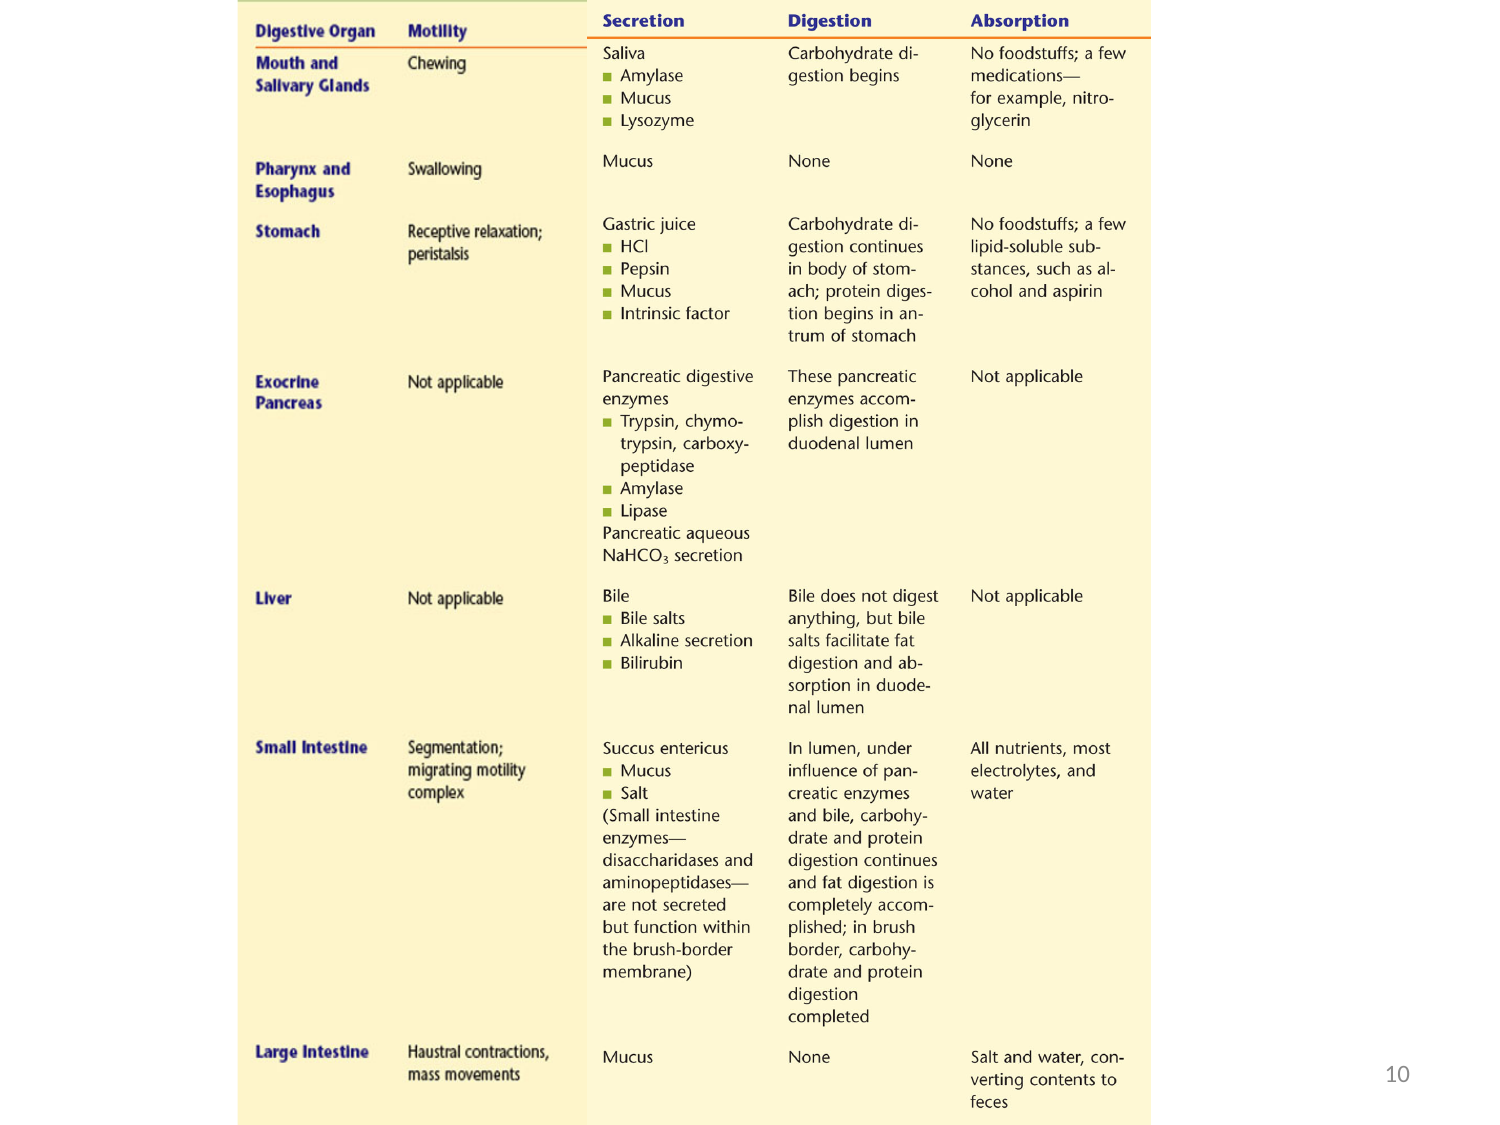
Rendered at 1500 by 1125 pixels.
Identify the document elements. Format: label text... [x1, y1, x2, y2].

slide_number 10 [1156, 1042, 1425, 1103]
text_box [237, 0, 1152, 1125]
